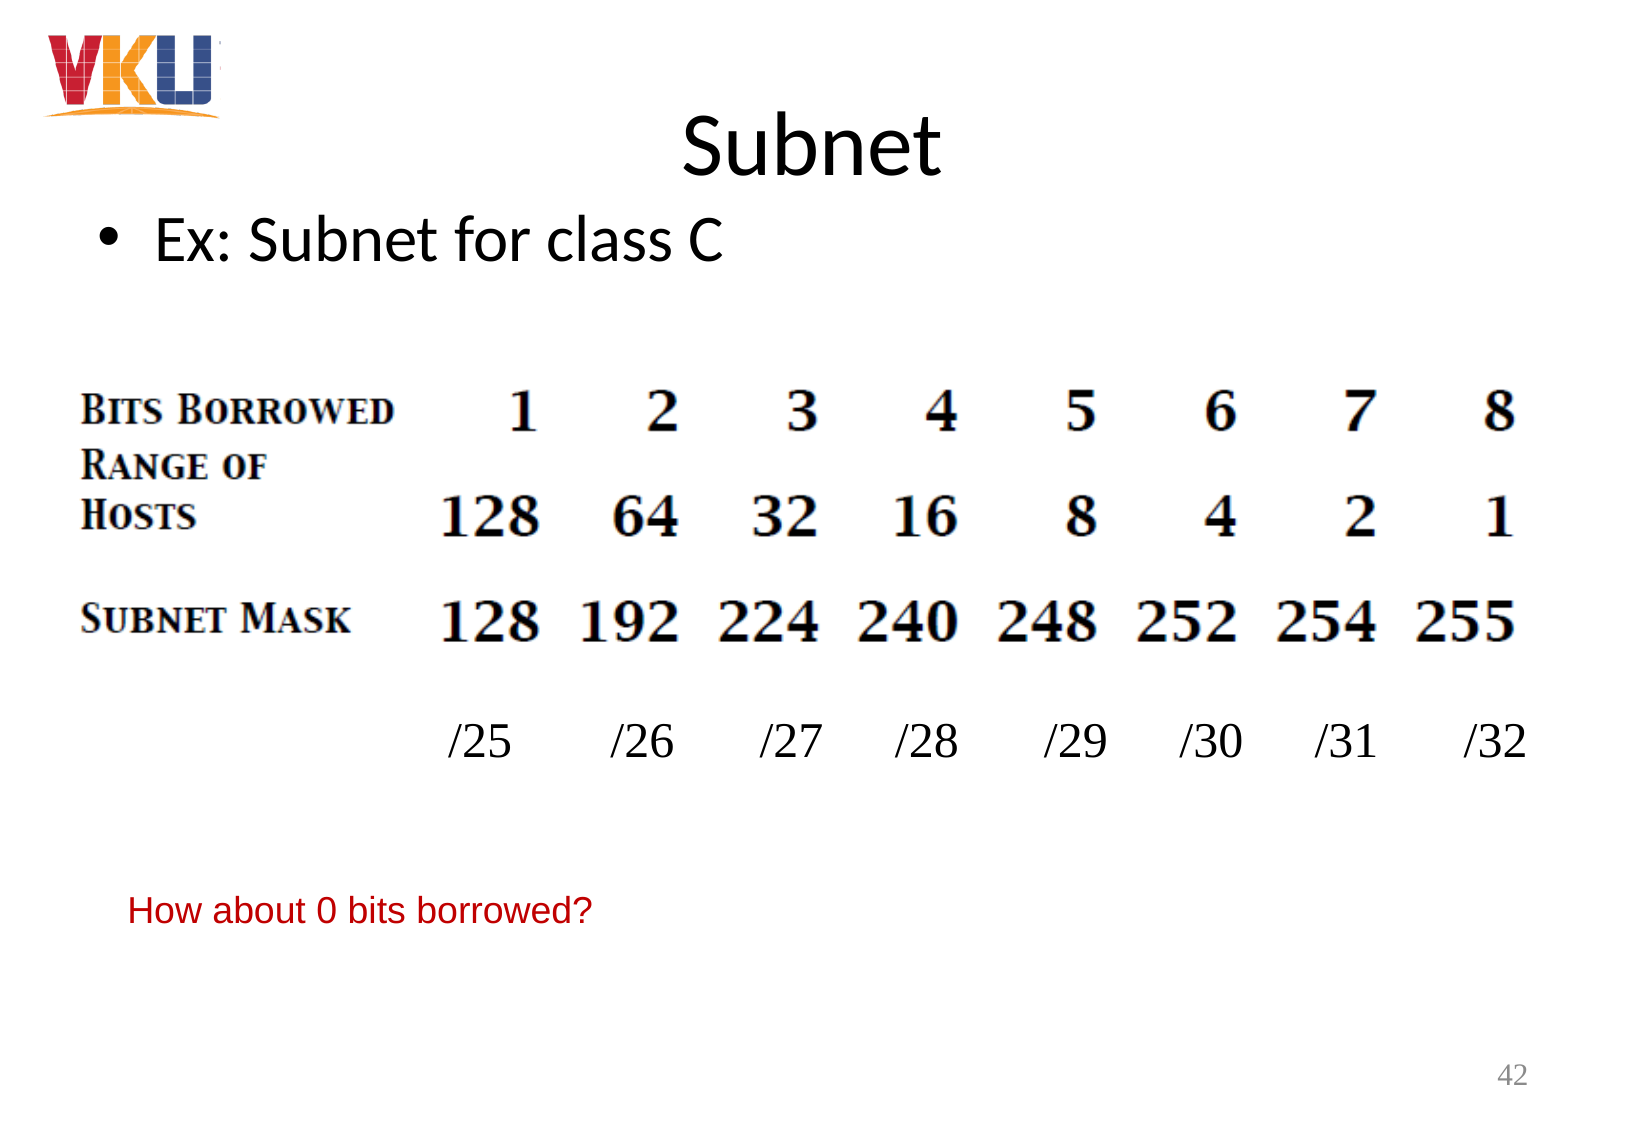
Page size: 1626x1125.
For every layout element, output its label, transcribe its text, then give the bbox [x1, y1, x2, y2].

slide_number 42 [1164, 1042, 1544, 1103]
picture [32, 21, 228, 129]
text_box /28 [880, 699, 989, 775]
list Ex: Subnet for class C [82, 675, 1505, 1038]
text_box /27 [744, 699, 853, 775]
list Ex: Subnet for class C [82, 187, 1505, 374]
text_box /26 [595, 699, 704, 775]
text_box /29 [1029, 699, 1138, 775]
text_box /32 [1448, 699, 1558, 775]
text_box /25 [433, 699, 542, 775]
picture [65, 376, 1558, 668]
text_box /30 [1164, 699, 1273, 775]
text_box How about 0 bits borrowed? [112, 878, 609, 939]
text_box /31 [1299, 699, 1409, 775]
title Subnet [81, 45, 1544, 233]
